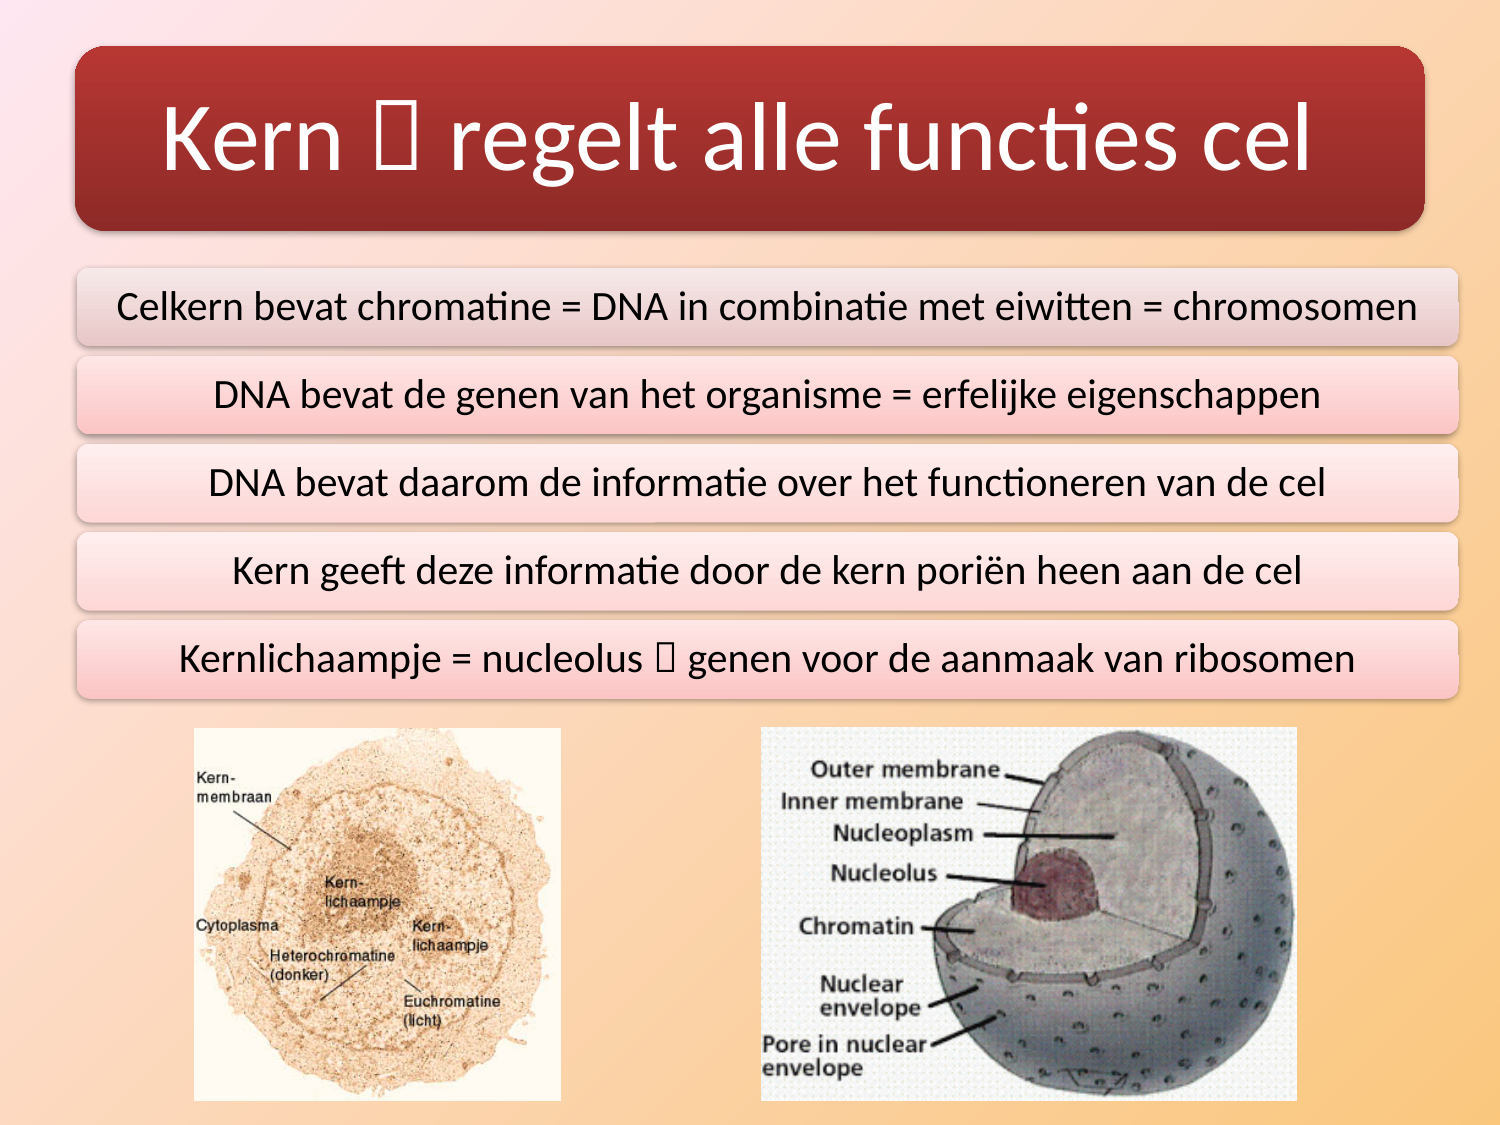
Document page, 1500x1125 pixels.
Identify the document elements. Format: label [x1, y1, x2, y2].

picture [761, 727, 1297, 1101]
text_box [74, 44, 1426, 233]
picture [194, 728, 562, 1101]
text_box [76, 255, 1459, 712]
